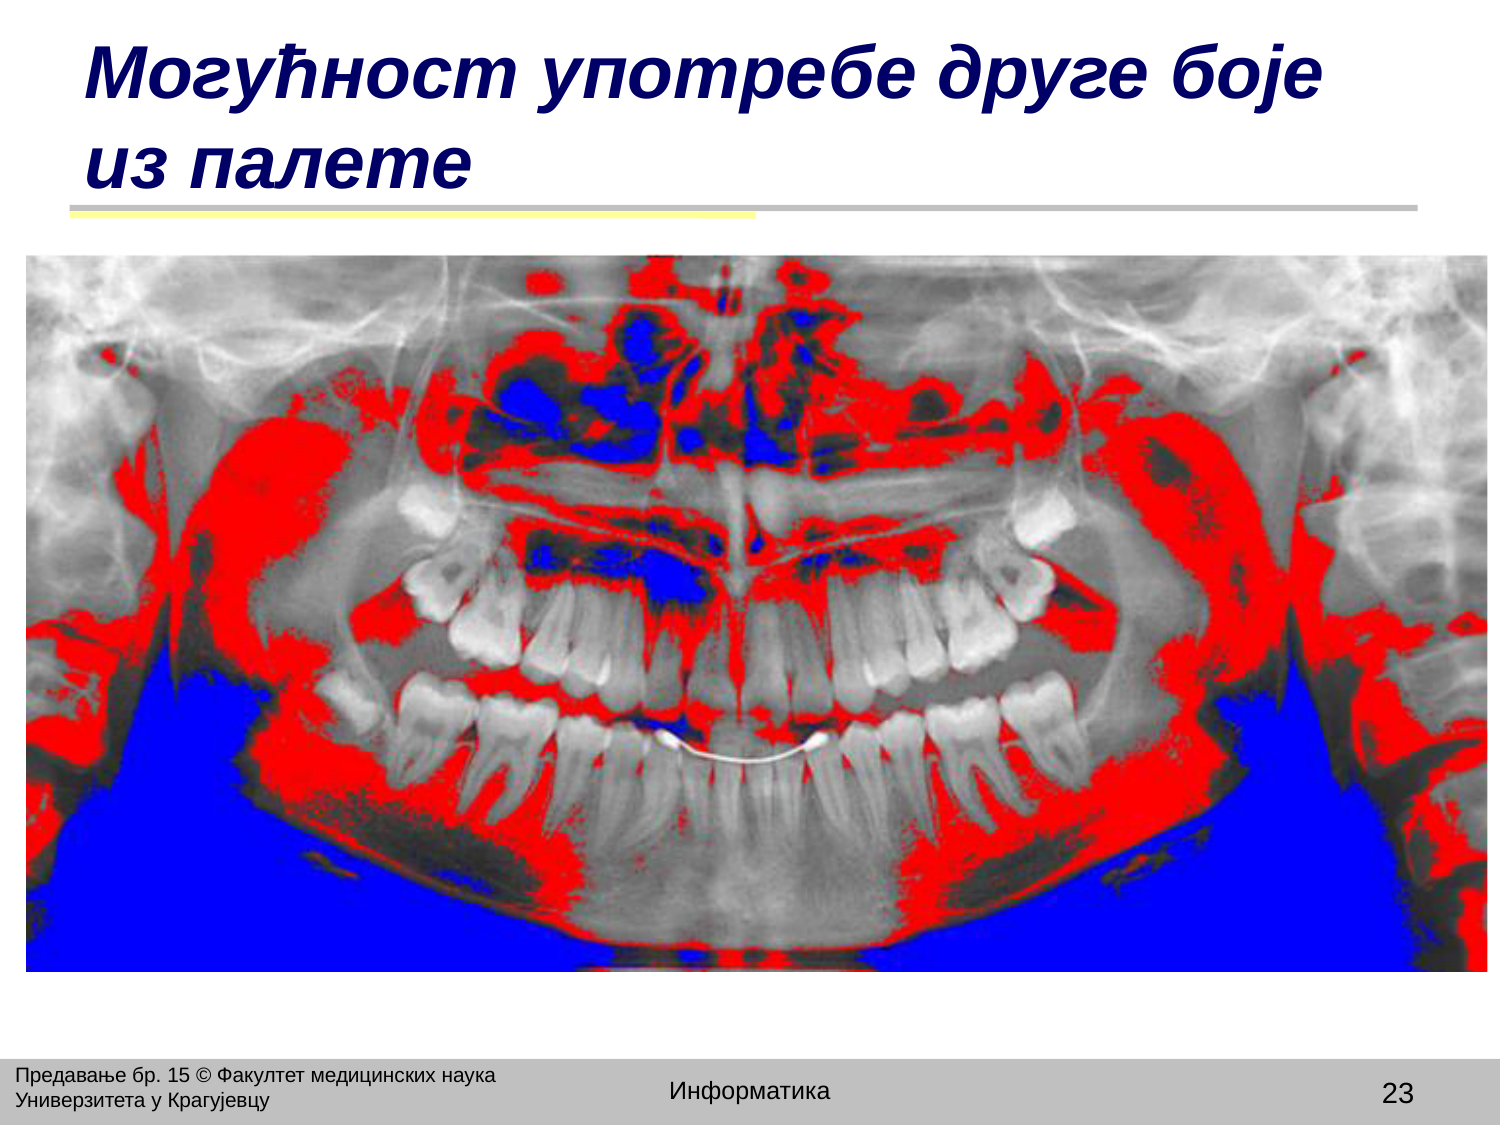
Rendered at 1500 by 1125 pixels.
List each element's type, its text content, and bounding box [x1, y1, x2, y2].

picture [25, 254, 1488, 972]
title Могућност употребе друге боје из палете [69, 19, 1426, 208]
slide_number 23 [1079, 1066, 1430, 1125]
slide_number Предавање бр. 15 © Факултет медицинских наука Универзитета у Крагујевцу [0, 1053, 634, 1108]
footer Информатика [512, 1066, 988, 1125]
